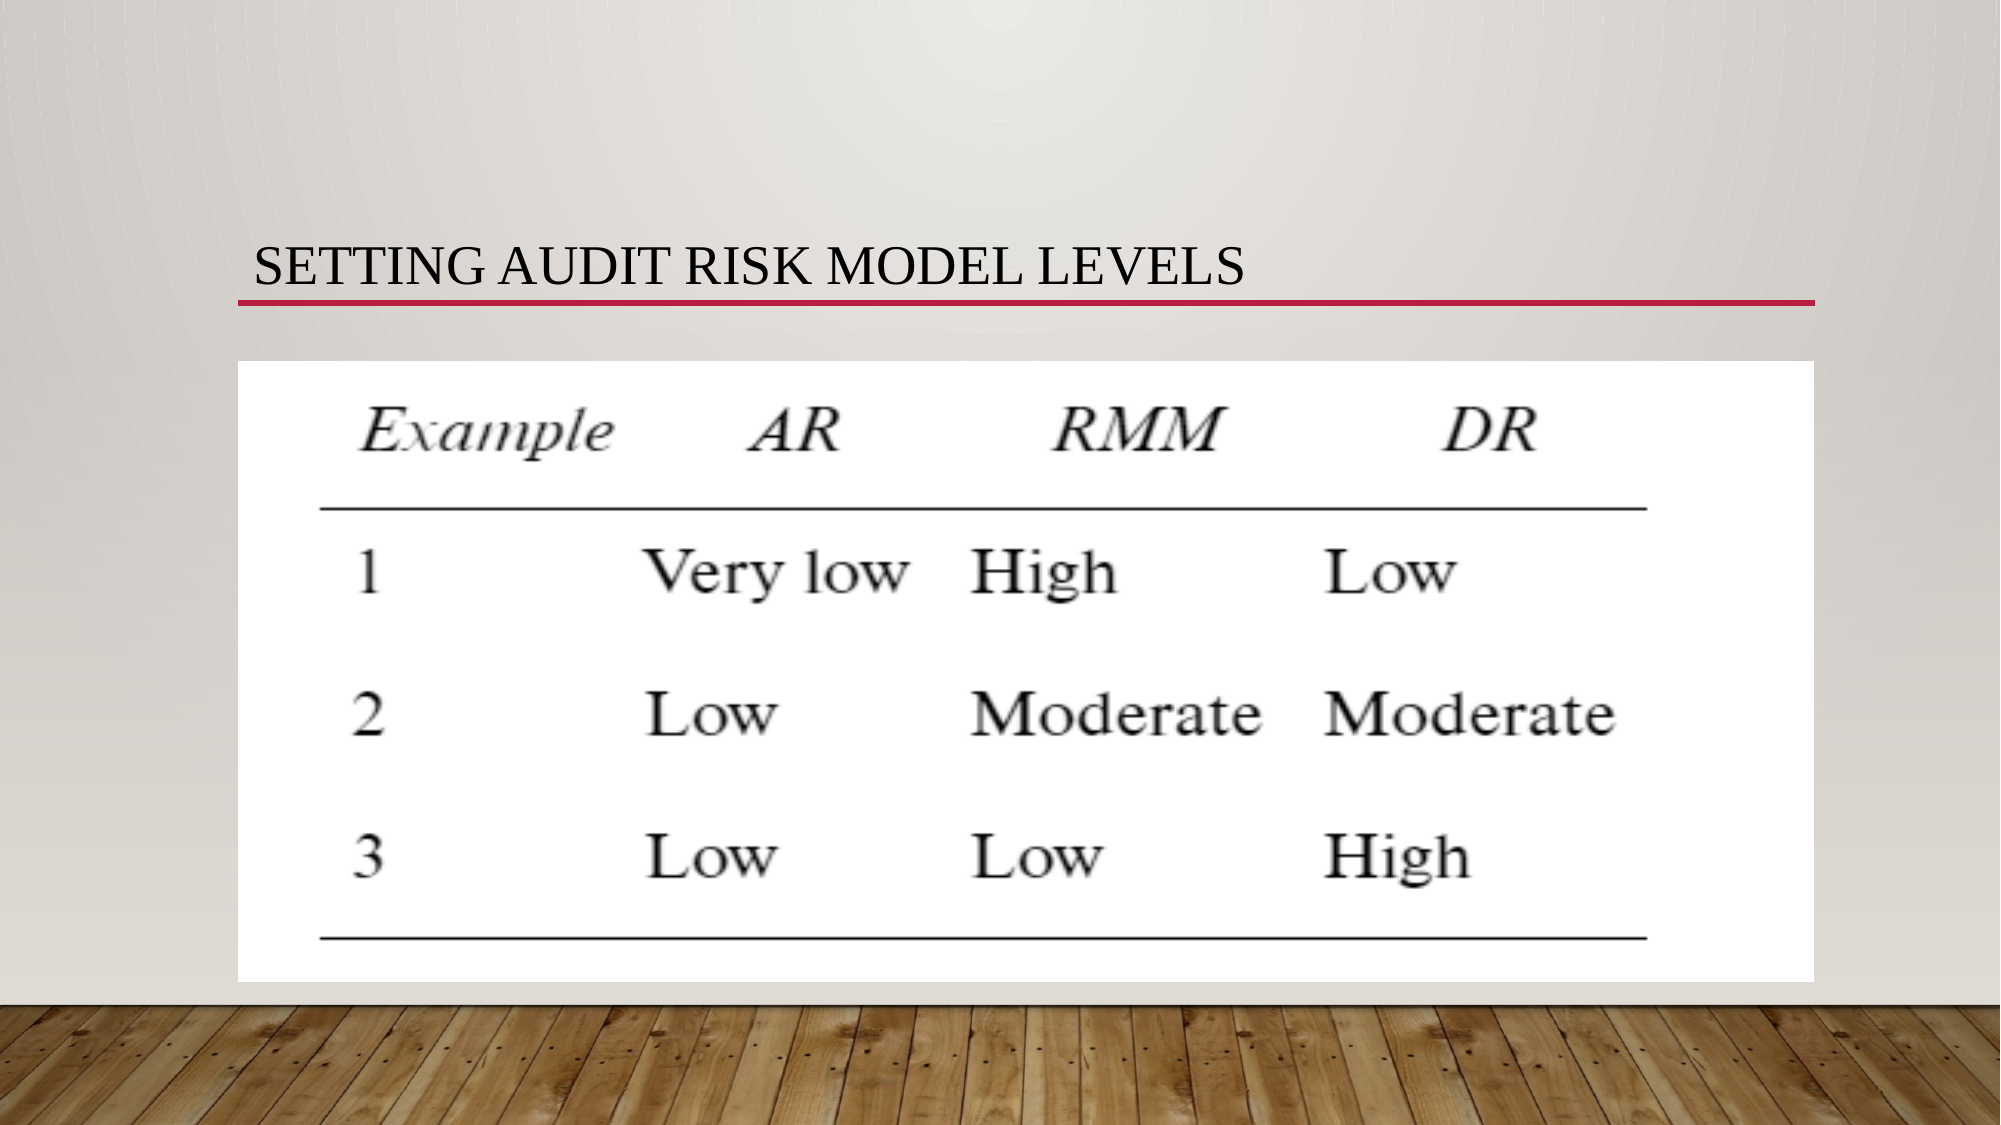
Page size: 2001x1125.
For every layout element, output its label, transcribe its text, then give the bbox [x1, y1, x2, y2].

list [237, 360, 1814, 983]
picture [0, 1005, 2000, 1125]
title Setting Audit Risk Model Levels [238, 228, 1814, 305]
